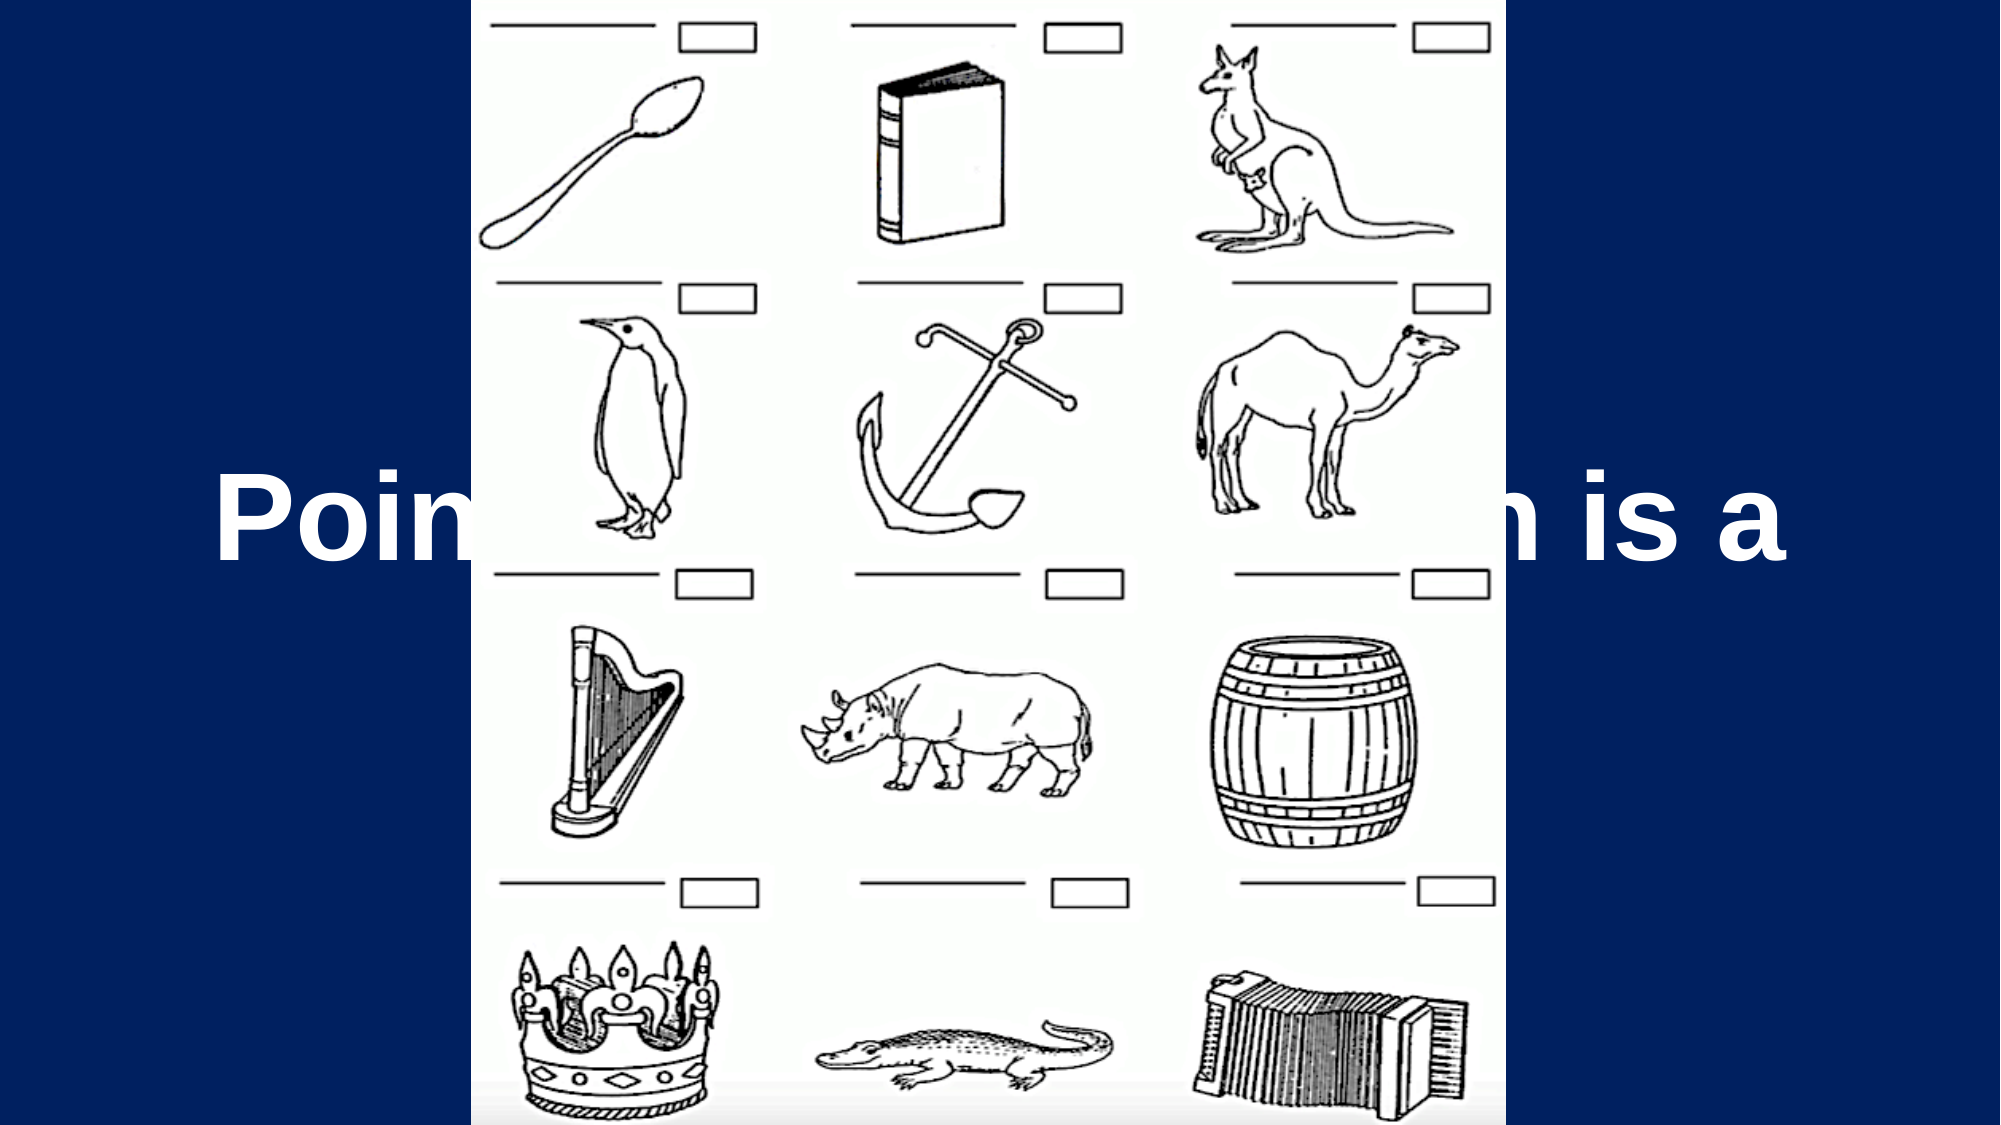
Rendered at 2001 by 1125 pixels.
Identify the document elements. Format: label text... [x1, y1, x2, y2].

text_box Point to the one which is a marsupial [0, 428, 470, 744]
text_box Point to the one which is a marsupial [1506, 428, 2000, 744]
picture [470, 0, 1506, 1125]
